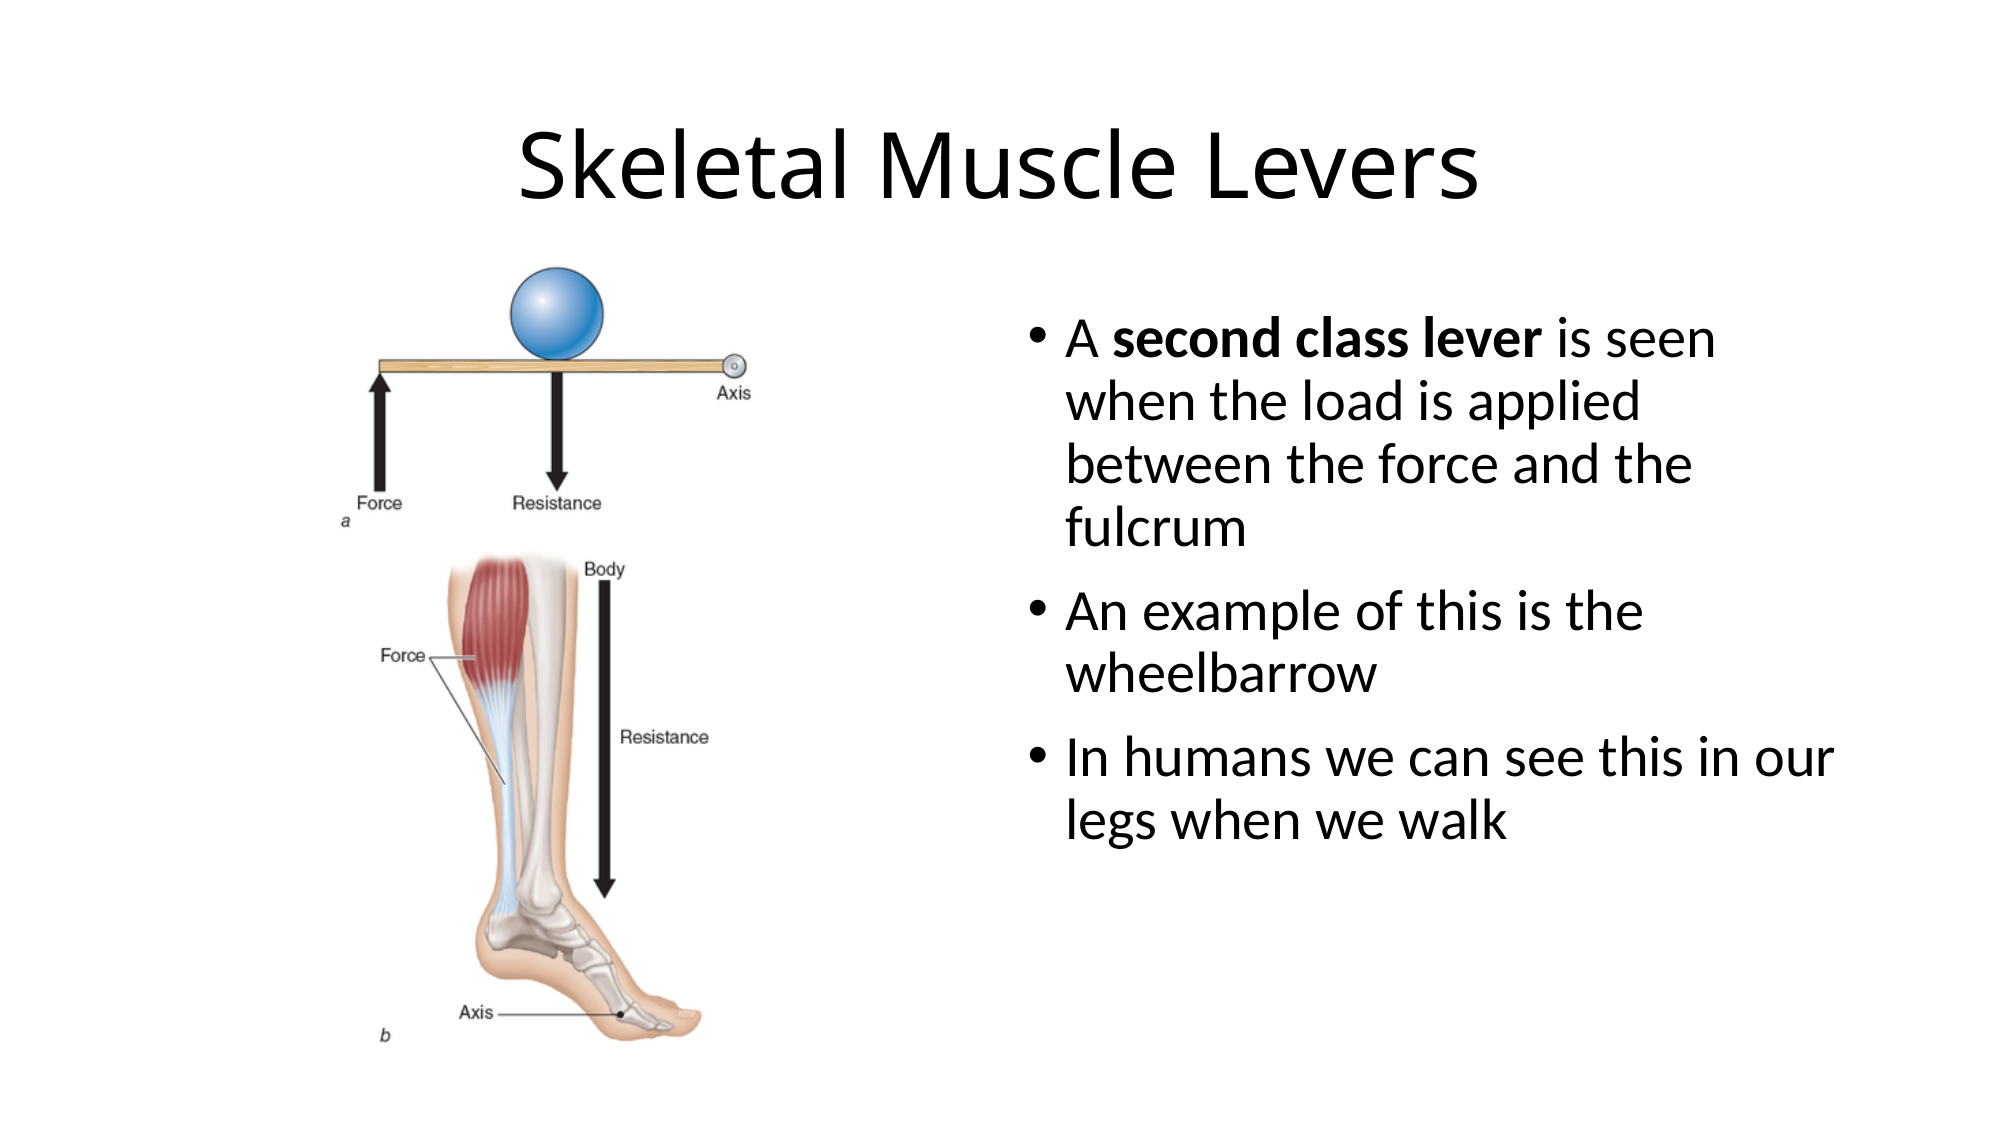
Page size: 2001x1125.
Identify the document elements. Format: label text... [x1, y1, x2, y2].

title Skeletal Muscle Levers [137, 59, 1863, 278]
list A second class lever is seen when the load is applied between the force and the fulcrum An example of this is the wheelbarrow In humans we can see this in our legs when we walk [1012, 299, 1863, 1014]
picture [327, 261, 770, 1052]
